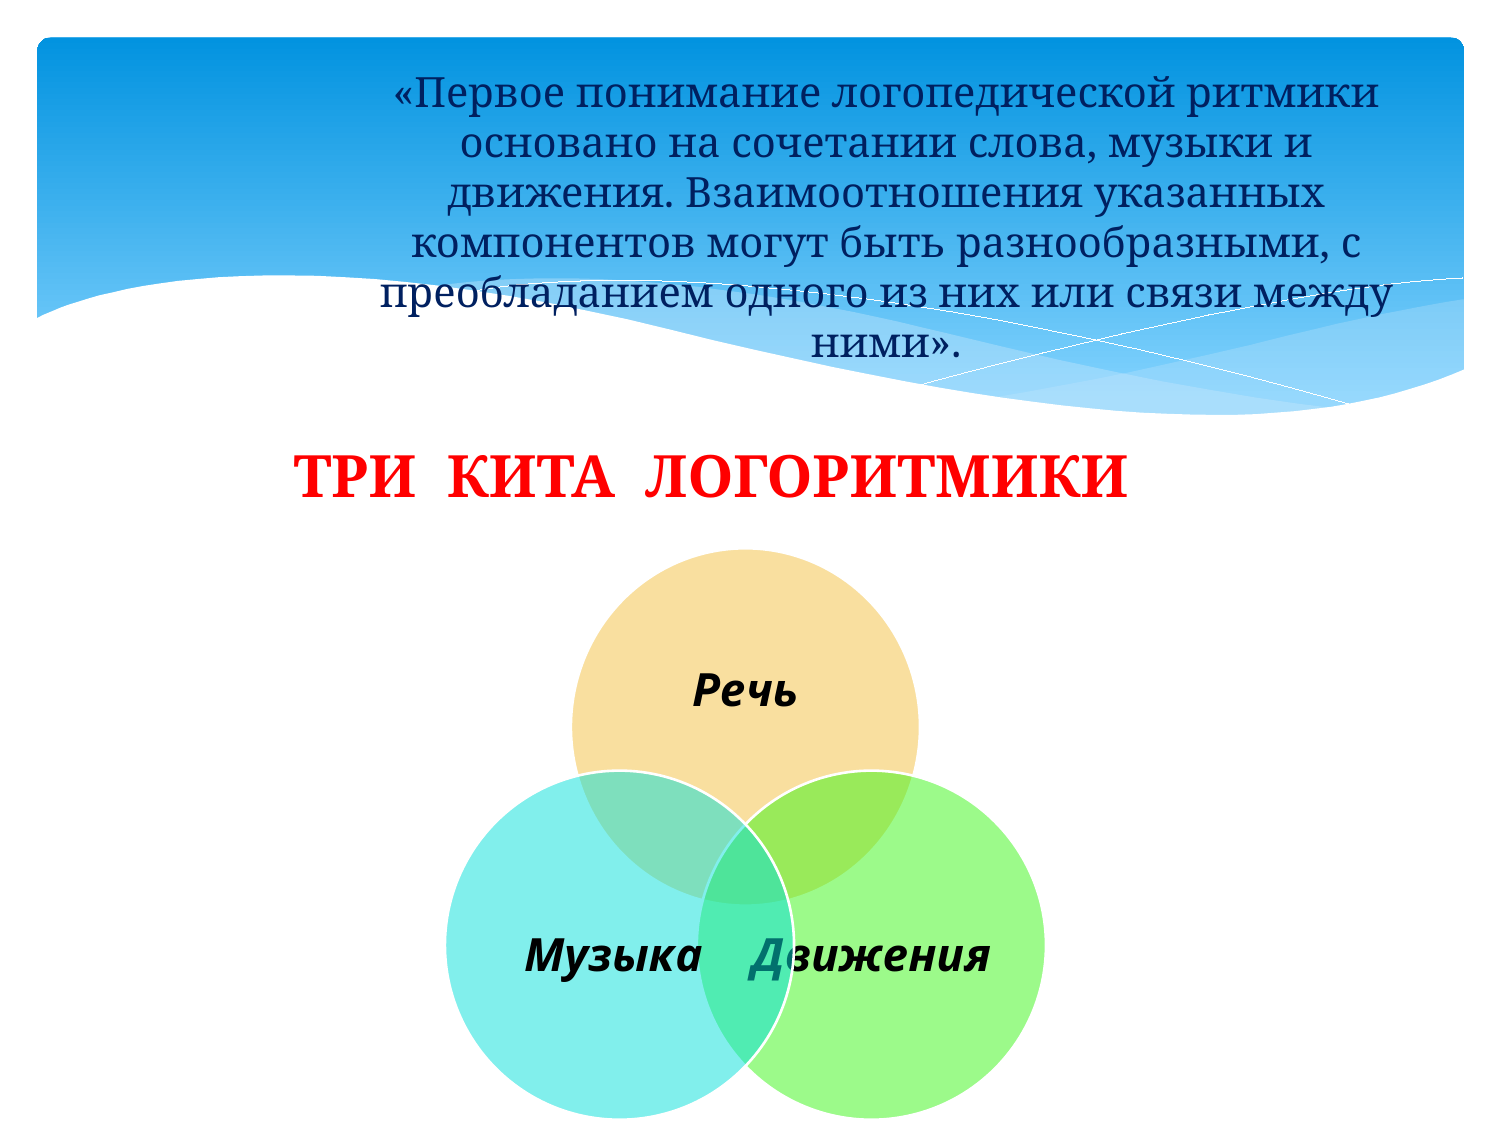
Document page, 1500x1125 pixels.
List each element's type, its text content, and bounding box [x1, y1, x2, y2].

text_box Три кита логоритмики [216, 431, 1206, 517]
title «Первое понимание логопедической ритмики основано на сочетании слова, музыки и движения. Взаимоотношения указанных компонентов могут быть разнообразными, с преобладанием одного из них или связи между ними». [346, 39, 1426, 393]
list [254, 542, 1237, 1125]
